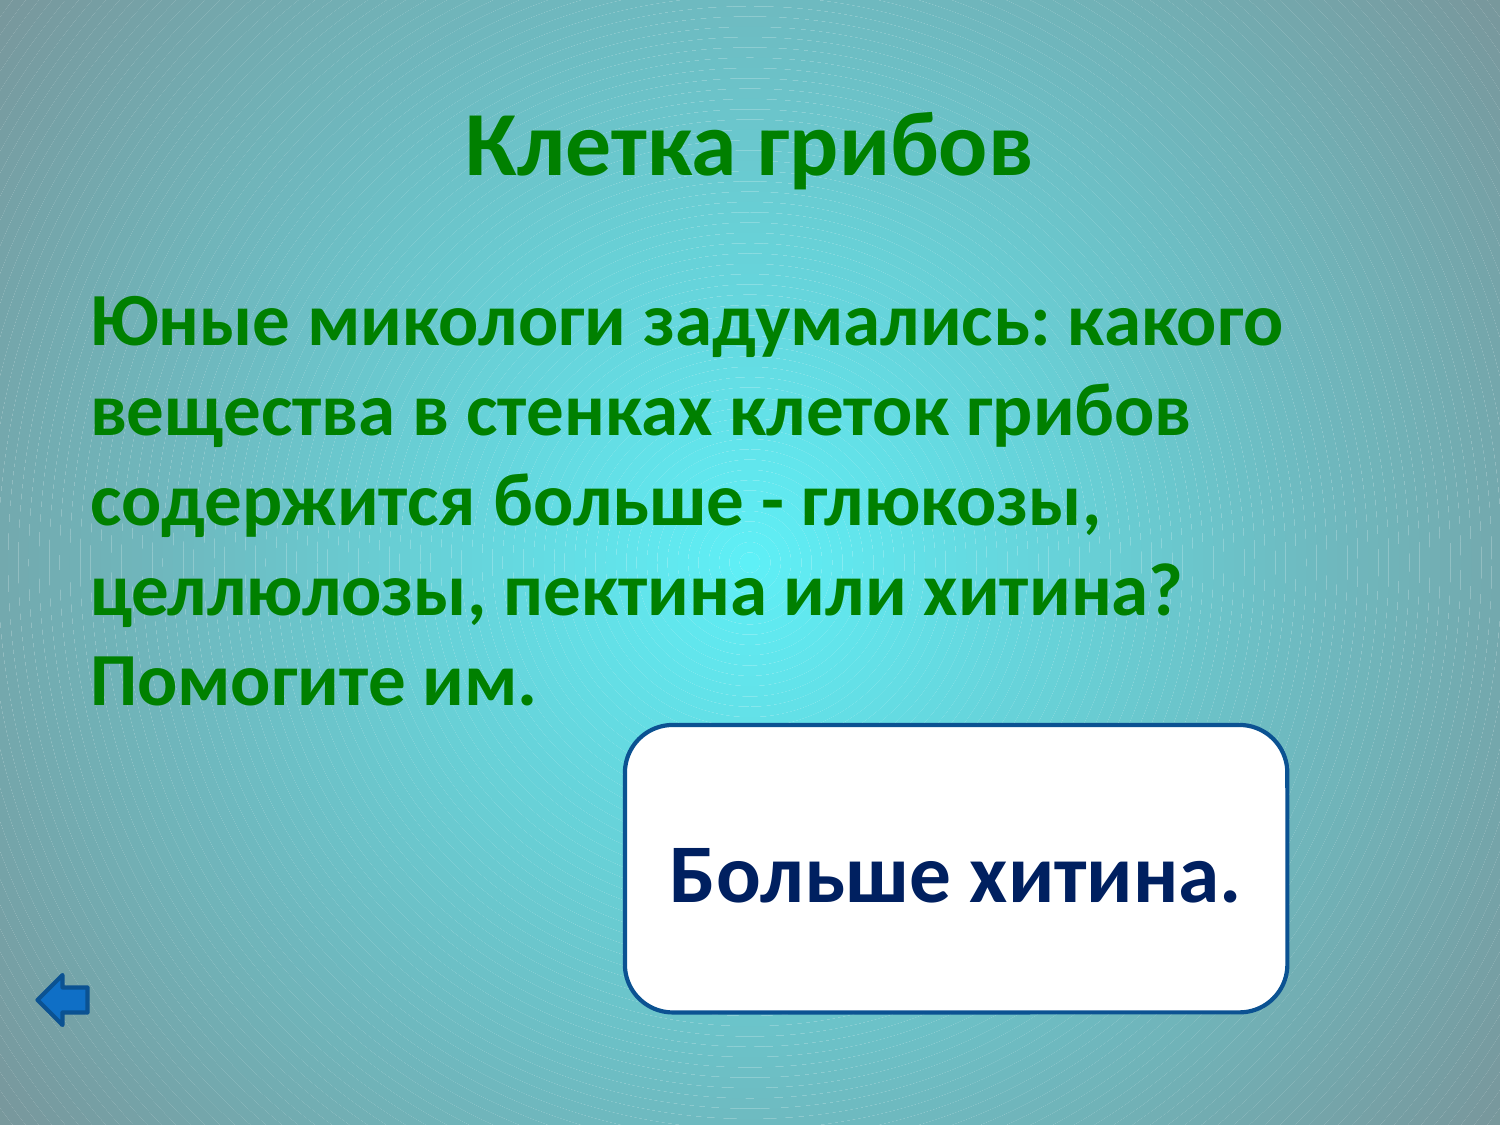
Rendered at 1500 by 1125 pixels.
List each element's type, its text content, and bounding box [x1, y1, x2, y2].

text_box Больше хитина. [622, 722, 1290, 1015]
text_box [35, 973, 90, 1027]
title Клетка грибов [75, 45, 1425, 233]
list Юные микологи задумались: какого вещества в стенках клеток грибов содержится больше - глюкозы, целлюлозы, пектина или хитина? Помогите им. [75, 262, 1425, 1005]
